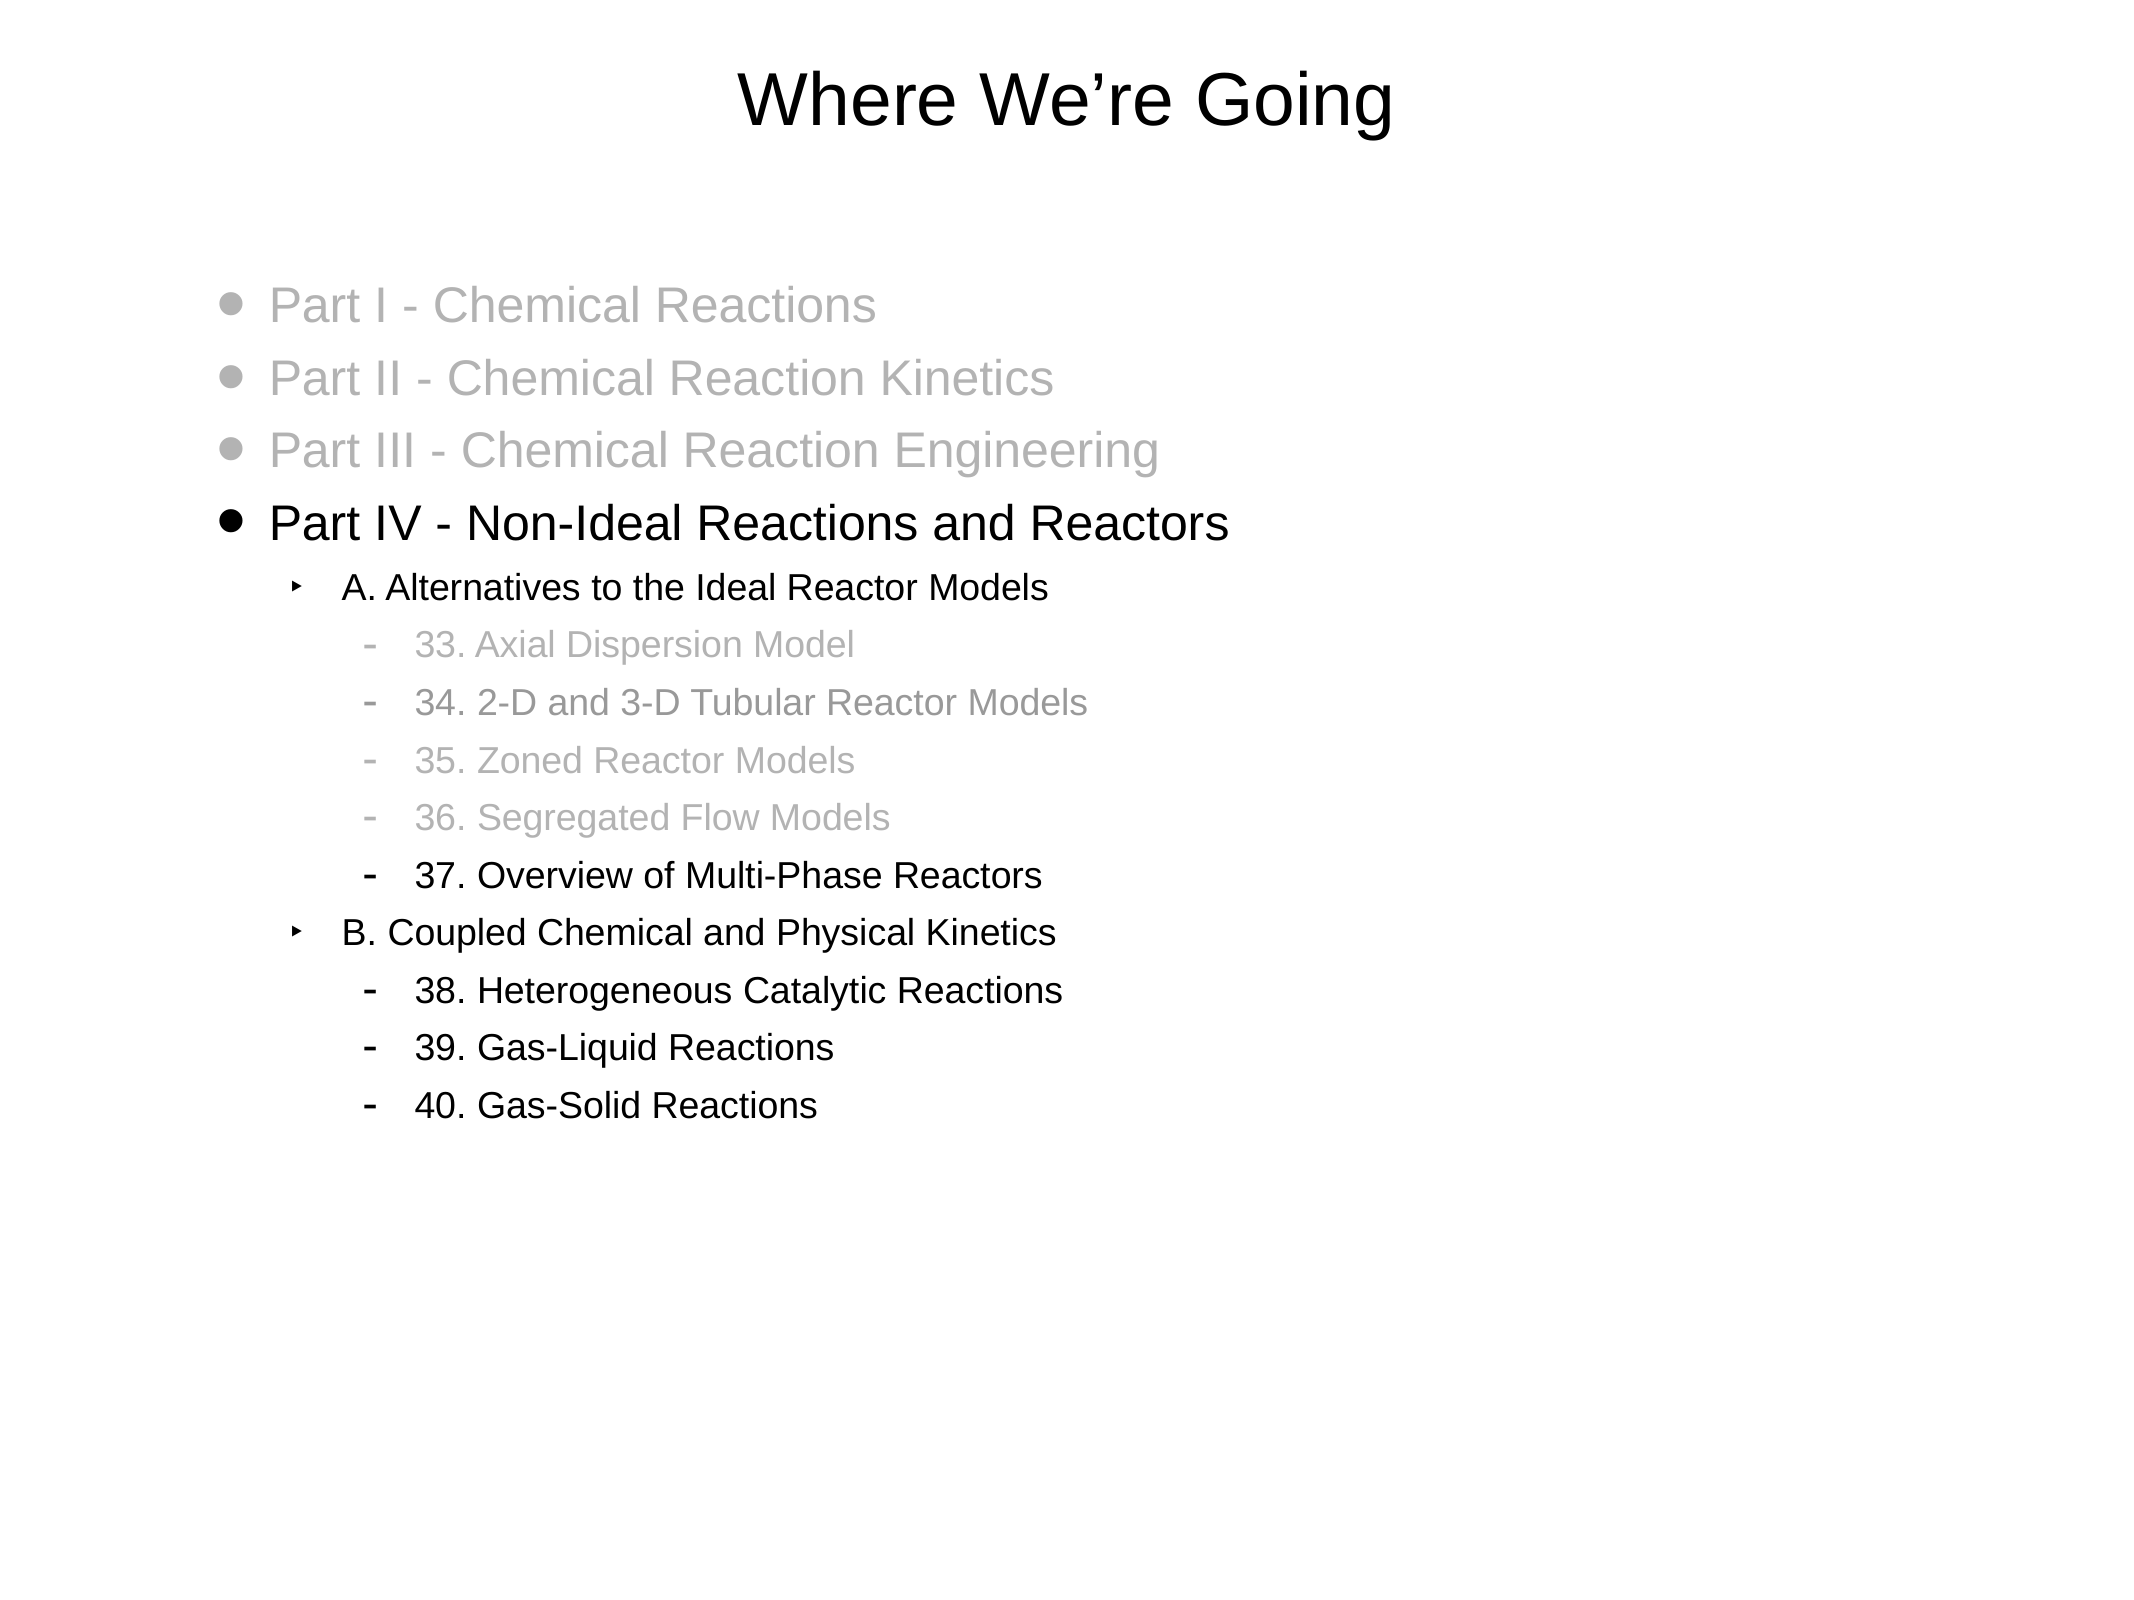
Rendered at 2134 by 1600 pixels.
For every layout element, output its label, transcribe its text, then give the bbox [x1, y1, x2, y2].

title Where We’re Going [208, 41, 1925, 250]
list Part I - Chemical Reactions Part II - Chemical Reaction Kinetics Part III - Chemical Reaction Engineering Part IV - Non-Ideal Reactions and Reactors A. Alternatives to the Ideal Reactor Models 33. Axial Dispersion Model 34. 2-D and 3-D Tubular Reactor Models 35. Zoned Reactor Models 36. Segregated Flow Models 37. Overview of Multi-Phase Reactors B. Coupled Chemical and Physical Kinetics 38. Heterogeneous Catalytic Reactions 39. Gas-Liquid Reactions 40. Gas-Solid Reactions [208, 264, 1925, 1463]
